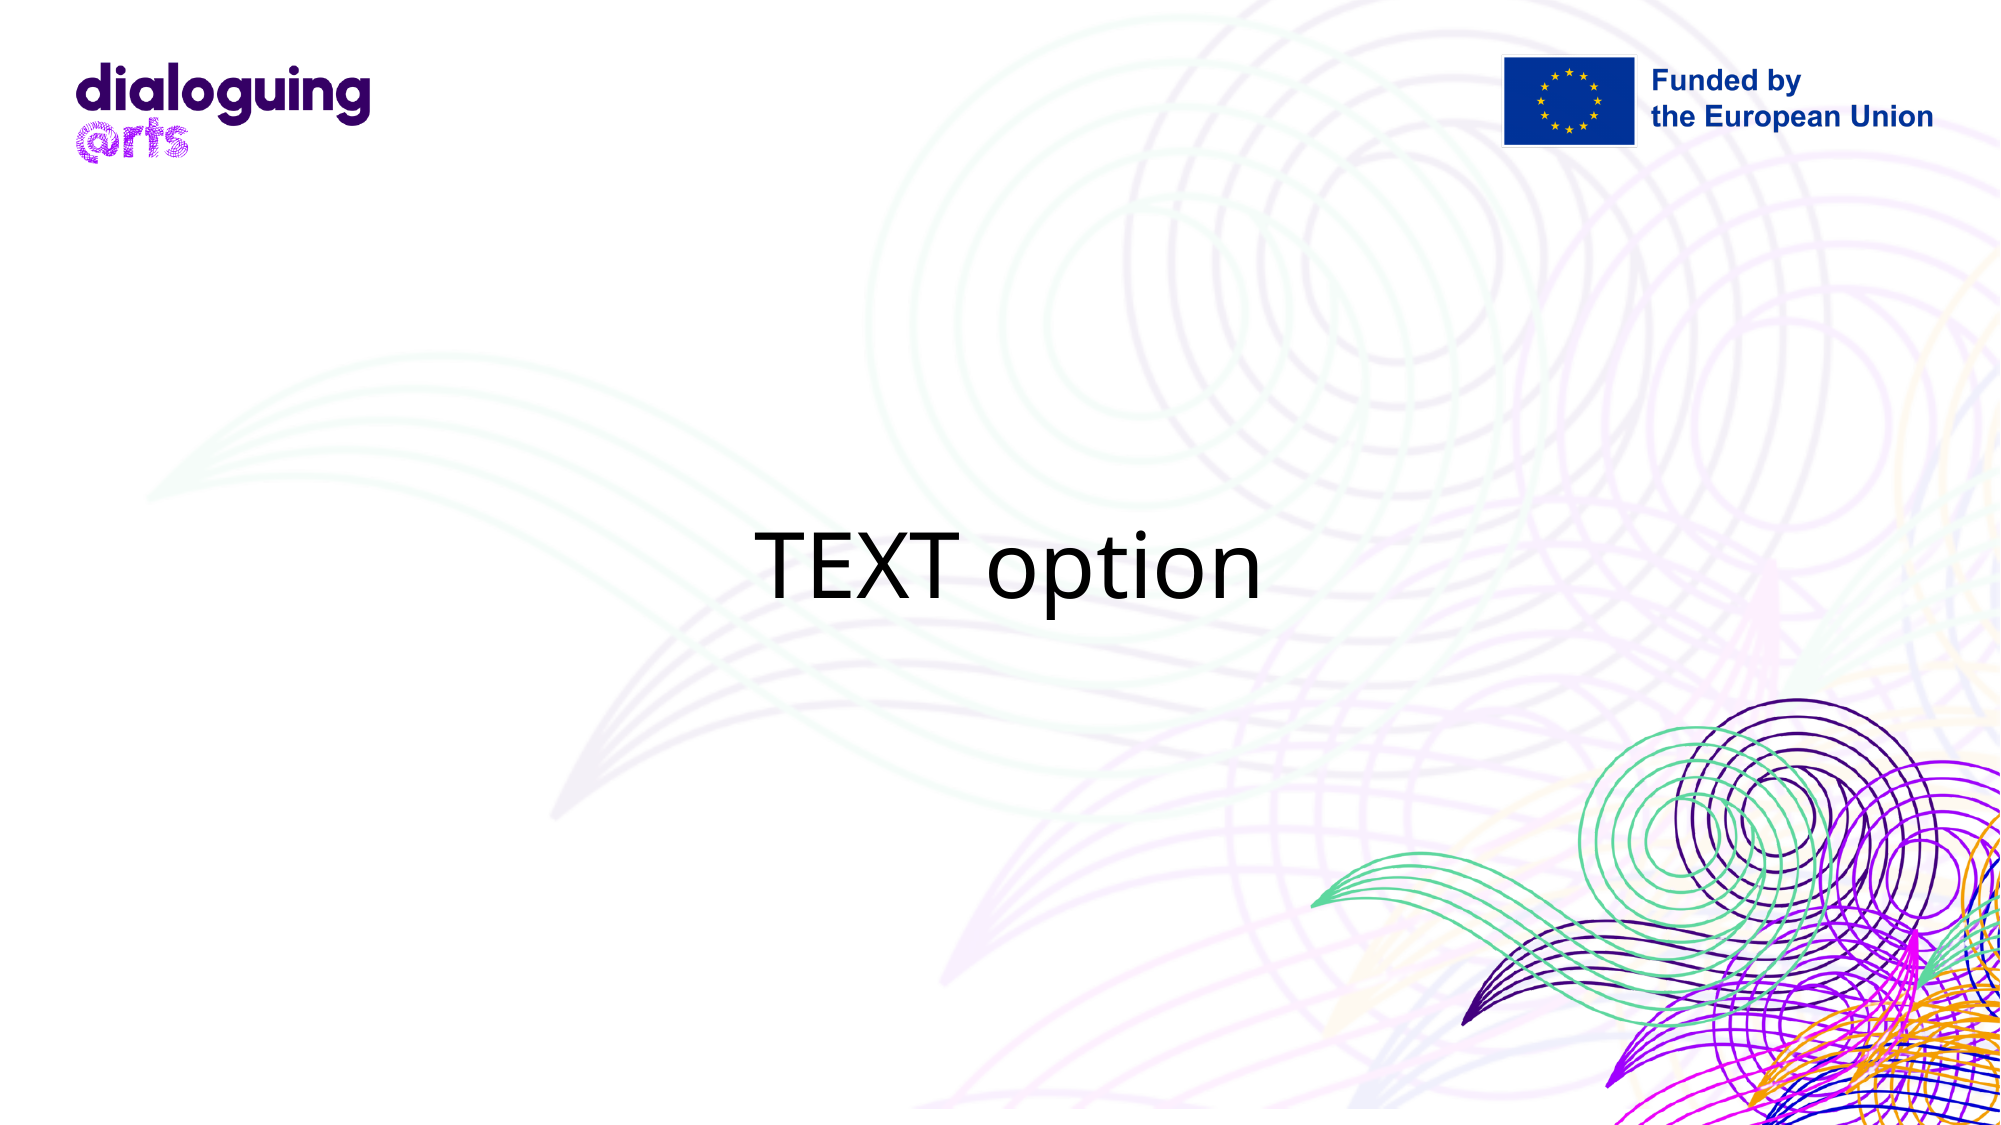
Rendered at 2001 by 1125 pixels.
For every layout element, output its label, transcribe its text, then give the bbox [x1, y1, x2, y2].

picture [1497, 50, 1951, 152]
text_box TEXT option [739, 499, 1596, 624]
picture [0, 0, 466, 259]
picture [1290, 696, 2000, 1125]
